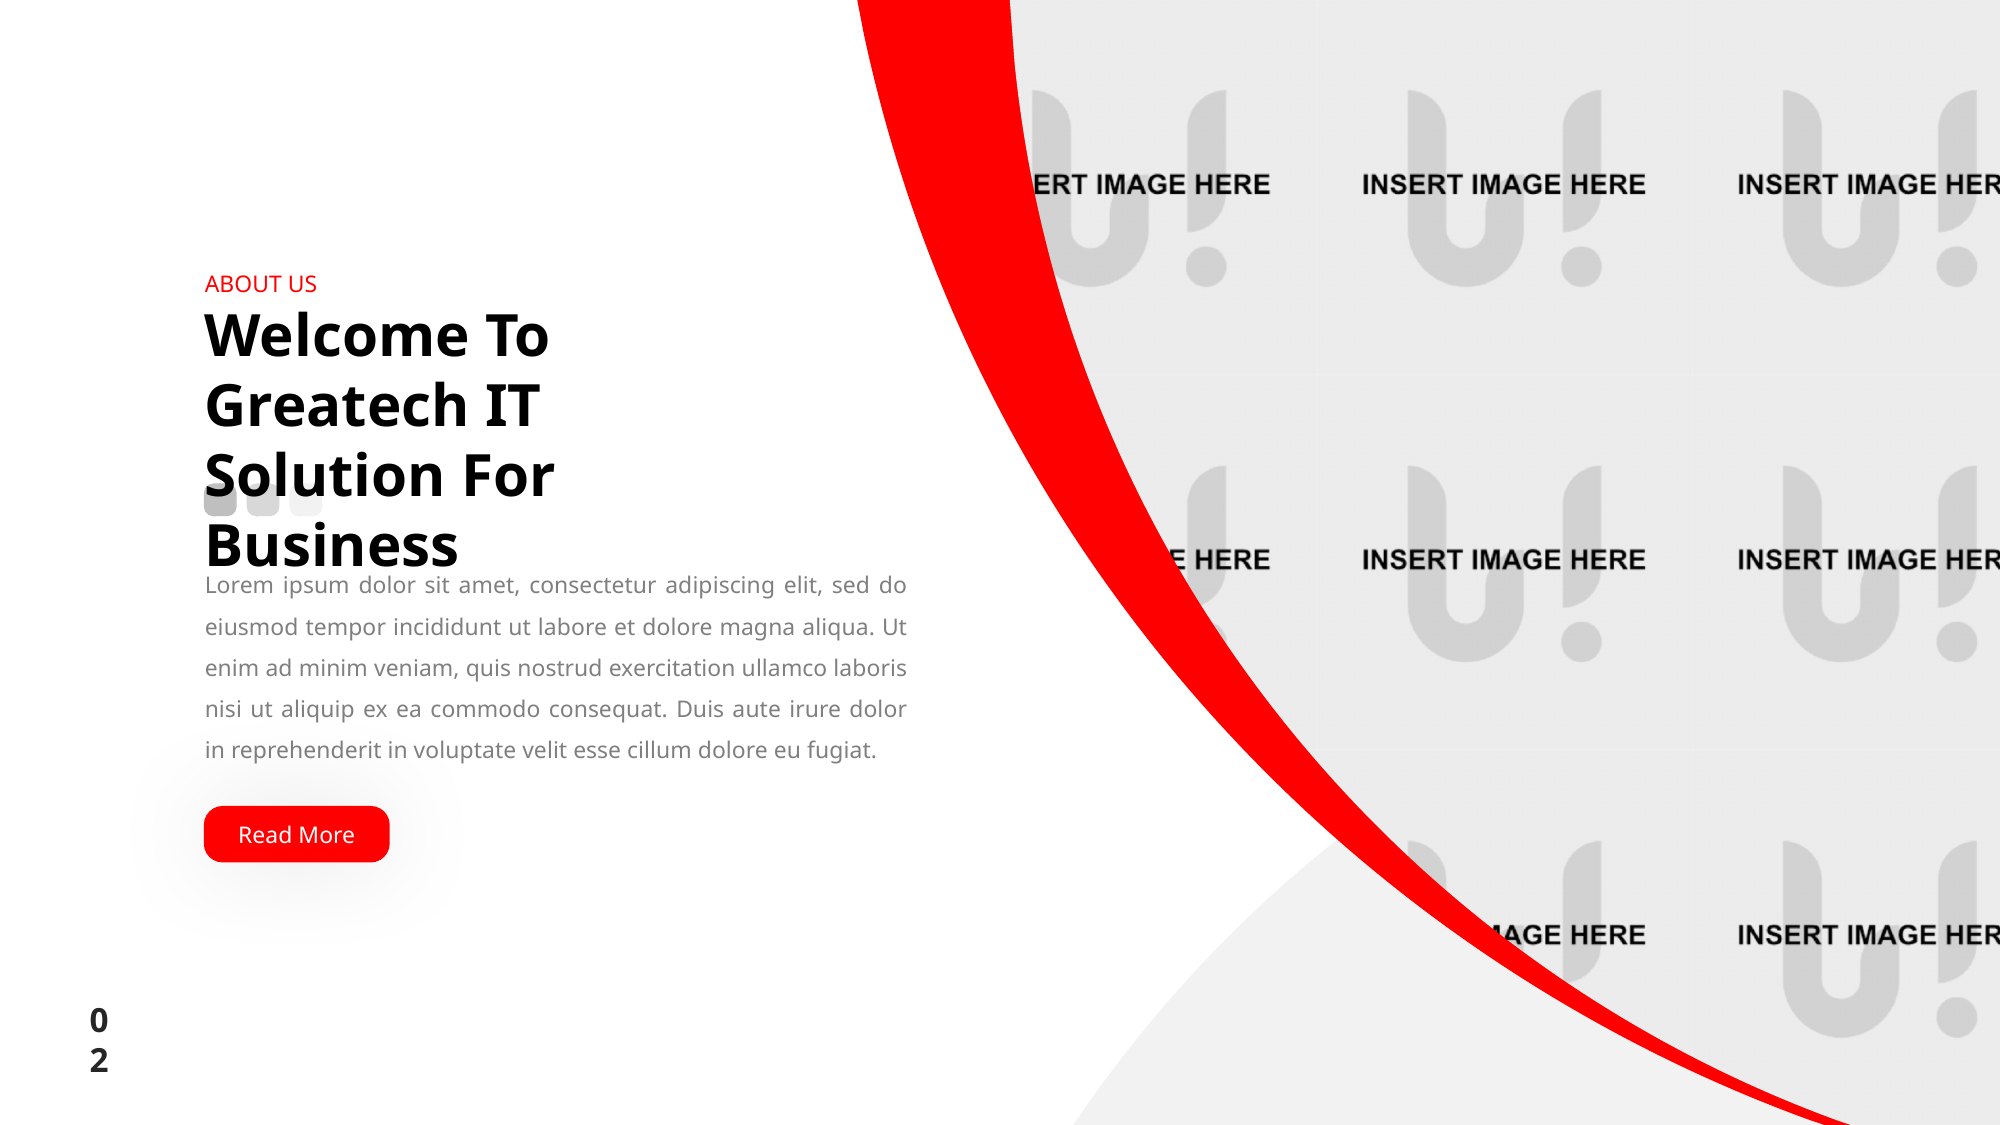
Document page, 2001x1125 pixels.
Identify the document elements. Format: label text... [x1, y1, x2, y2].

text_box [203, 805, 390, 863]
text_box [203, 483, 323, 517]
picture [1009, 0, 2000, 1125]
text_box Lorem ipsum dolor sit amet, consectetur adipiscing elit, sed do eiusmod tempor incididunt ut labore et dolore magna aliqua. Ut enim ad minim veniam, quis nostrud exercitation ullamco laboris nisi ut aliquip ex ea commodo consequat. Duis aute irure dolor in reprehenderit in voluptate velit esse cillum dolore eu fugiat. [189, 549, 924, 771]
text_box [189, 262, 800, 448]
text_box 02 [74, 991, 140, 1047]
text_box [857, 0, 1007, 419]
